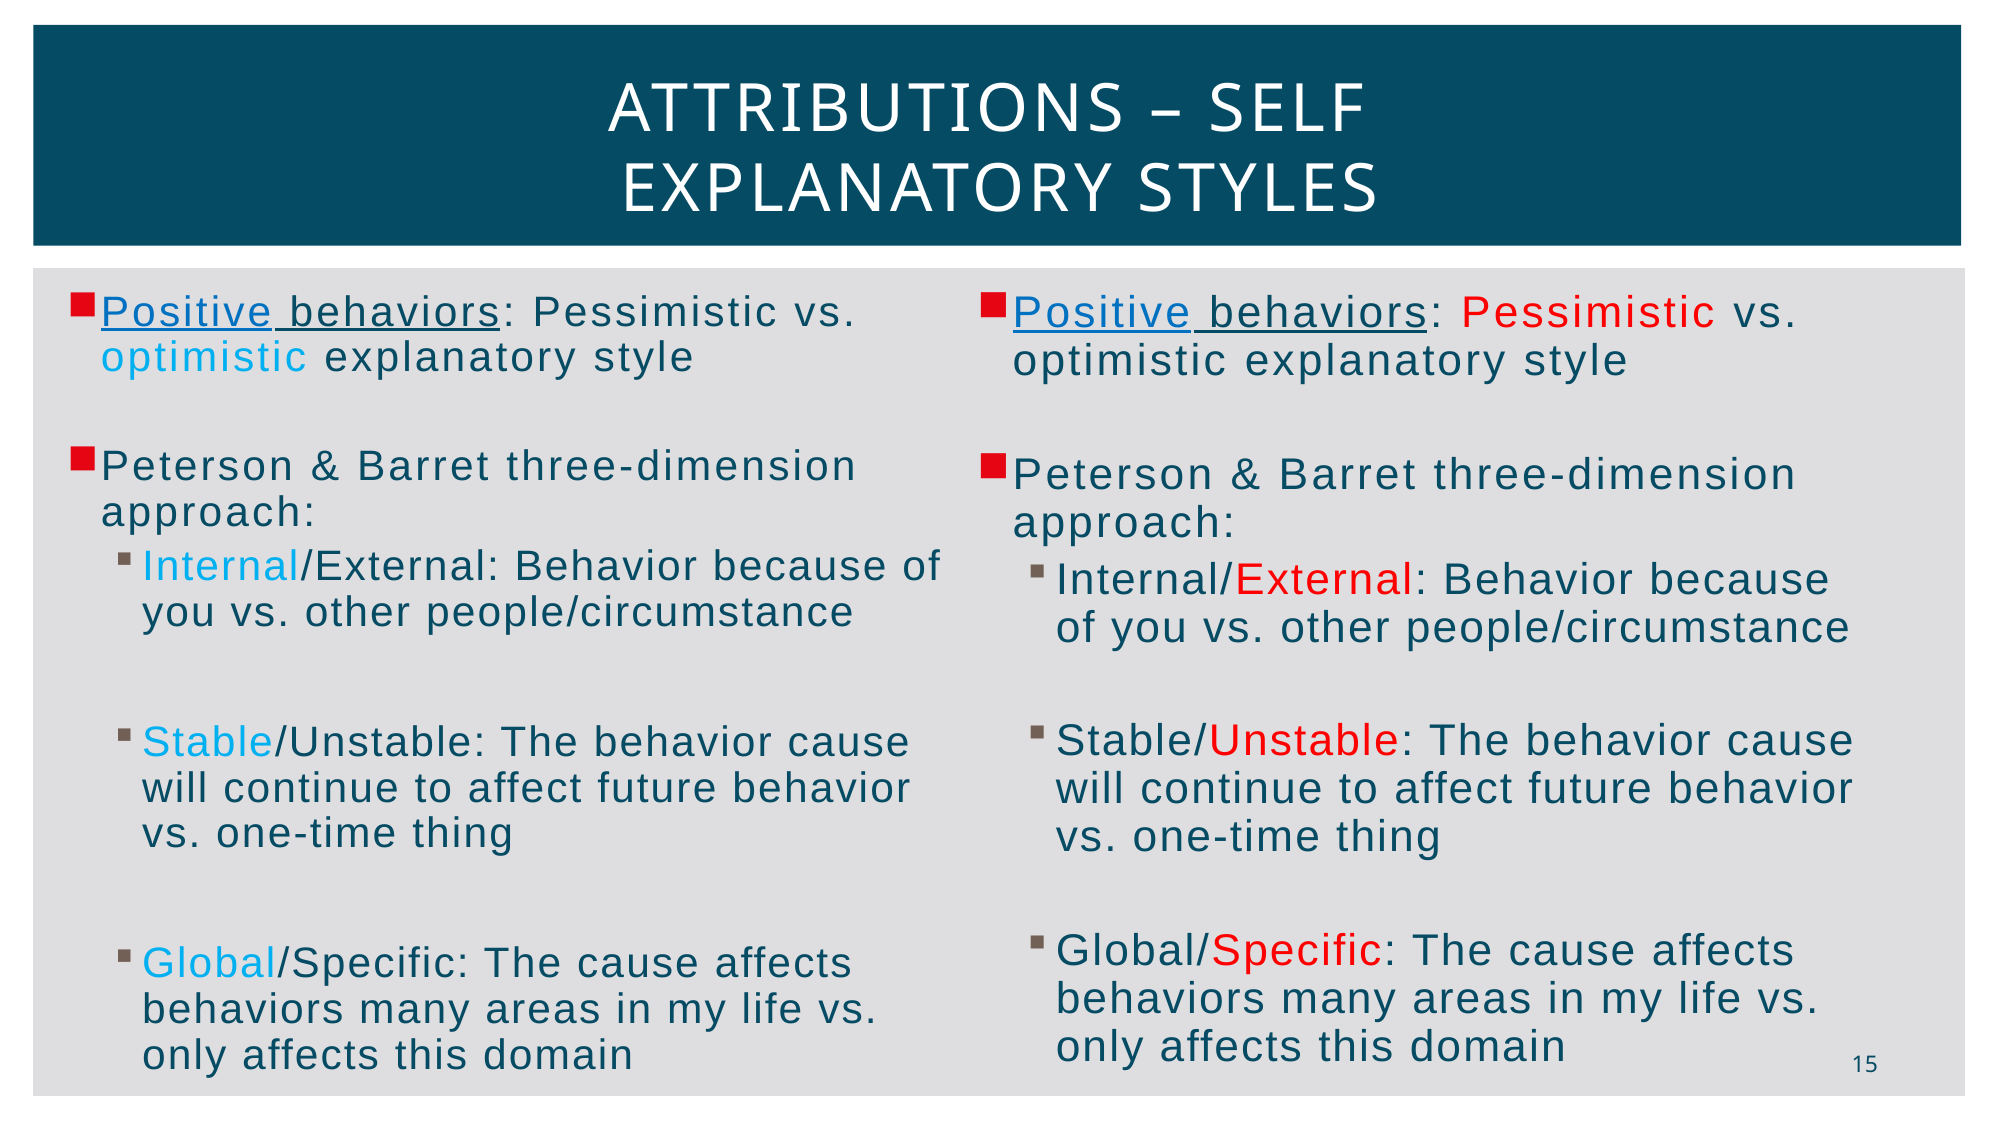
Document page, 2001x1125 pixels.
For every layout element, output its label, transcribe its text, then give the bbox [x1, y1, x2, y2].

title Attributions – self Explanatory styles [83, 58, 1917, 232]
list Positive behaviors: Pessimistic vs. optimistic explanatory style Peterson & Barret three-dimension approach: Internal/External: Behavior because of you vs. other people/circumstance Stable/Unstable: The behavior cause will continue to affect future behavior vs. one-time thing Global/Specific: The cause affects behaviors many areas in my life vs. only affects this domain [44, 281, 954, 1088]
text_box Positive behaviors: Pessimistic vs. optimistic explanatory style Peterson & Barret three-dimension approach: Internal/External: Behavior because of you vs. other people/circumstance Stable/Unstable: The behavior cause will continue to affect future behavior vs. one-time thing Global/Specific: The cause affects behaviors many areas in my life vs. only affects this domain [954, 281, 1902, 1088]
slide_number 15 [1800, 1041, 1930, 1089]
